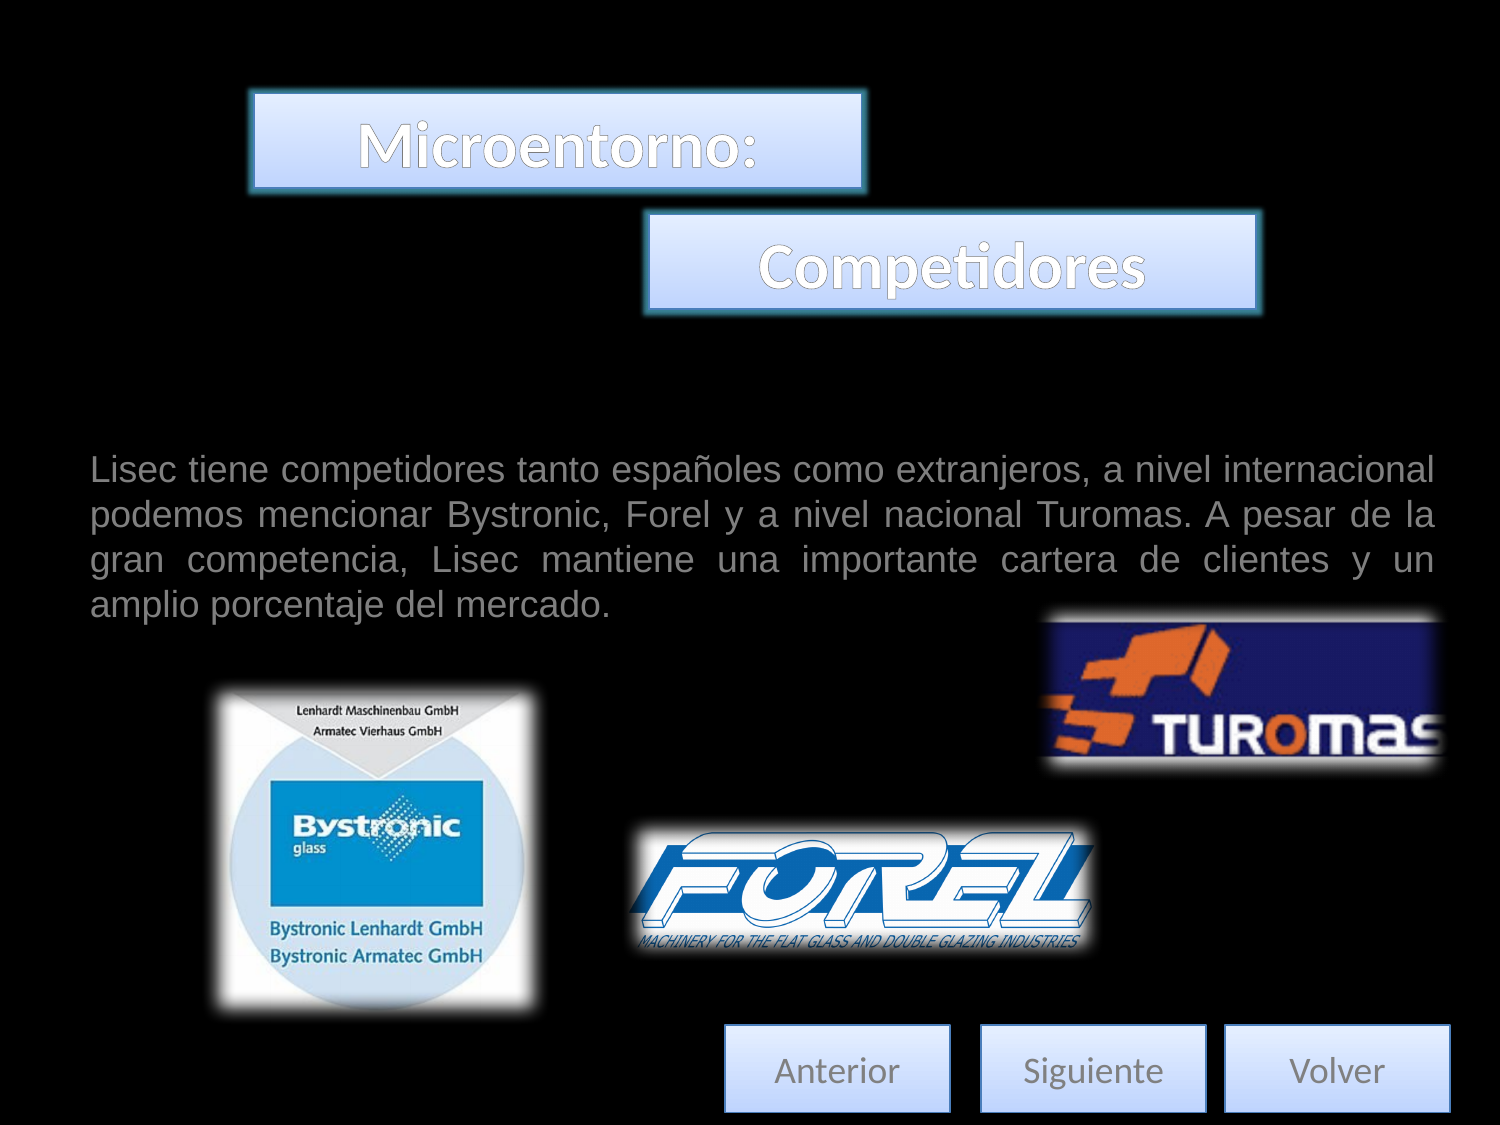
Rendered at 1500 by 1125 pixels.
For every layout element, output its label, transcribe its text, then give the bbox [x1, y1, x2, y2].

text_box Volver [1224, 1024, 1451, 1113]
text_box Siguiente [980, 1024, 1207, 1113]
picture [619, 812, 1104, 963]
picture [199, 674, 551, 1026]
text_box Anterior [724, 1024, 951, 1113]
picture [1033, 599, 1451, 782]
text_box Lisec tiene competidores tanto españoles como extranjeros, a nivel internacional podemos mencionar Bystronic, Forel y a nivel nacional Turomas. A pesar de la gran competencia, Lisec mantiene una importante cartera de clientes y un amplio porcentaje del mercado. [75, 437, 1450, 633]
text_box Competidores [648, 214, 1257, 310]
text_box Microentorno: [253, 93, 862, 189]
